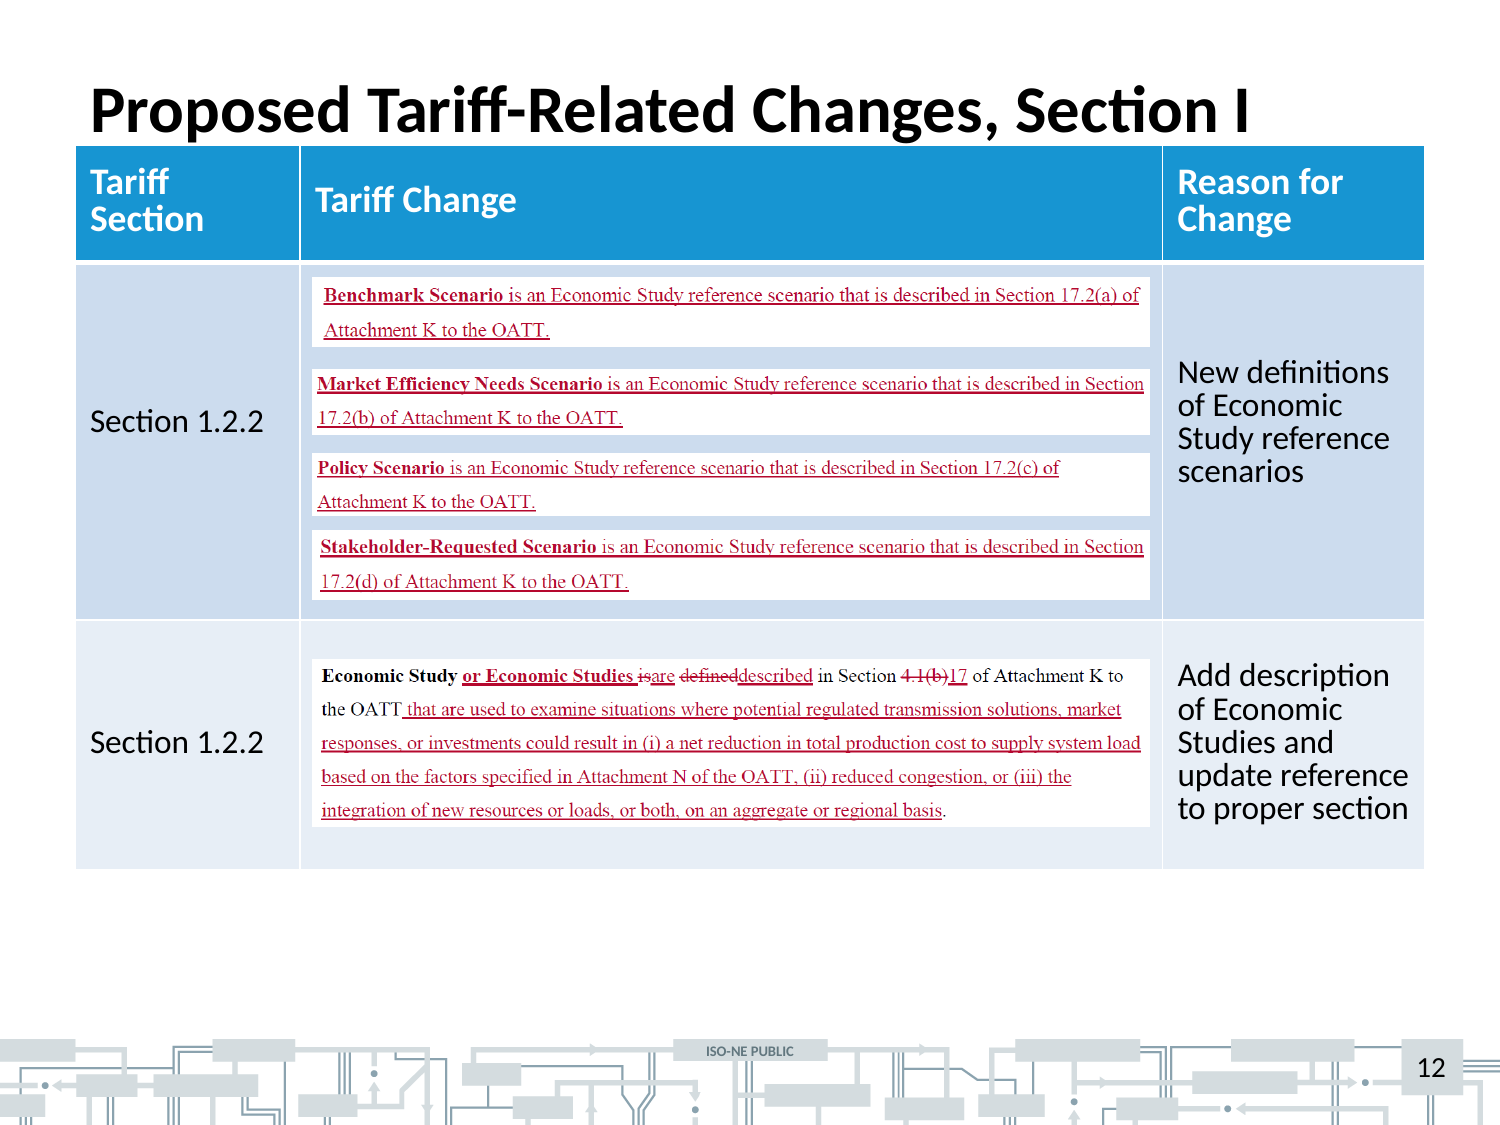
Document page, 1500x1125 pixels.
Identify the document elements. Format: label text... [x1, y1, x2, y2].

table_cell New definitions of Economic Study reference scenarios [1163, 265, 1424, 619]
slide_number 12 [1400, 1044, 1463, 1088]
picture [0, 1031, 1500, 1125]
picture [312, 658, 1151, 827]
table_header Tariff Section [76, 146, 299, 260]
picture [312, 530, 1151, 600]
table_cell Section 1.2.2 [76, 265, 299, 619]
table_header Tariff Change [301, 146, 1162, 260]
picture [312, 453, 1151, 516]
table_header Reason for Change [1163, 146, 1424, 260]
table_cell Section 1.2.2 [76, 621, 299, 869]
table_cell [301, 621, 1162, 869]
title Proposed Tariff-Related Changes, Section I [75, 12, 1425, 144]
picture [312, 368, 1151, 435]
table_cell Add description of Economic Studies and update reference to proper section [1163, 621, 1424, 869]
table_cell [301, 265, 1162, 619]
picture [312, 277, 1151, 347]
